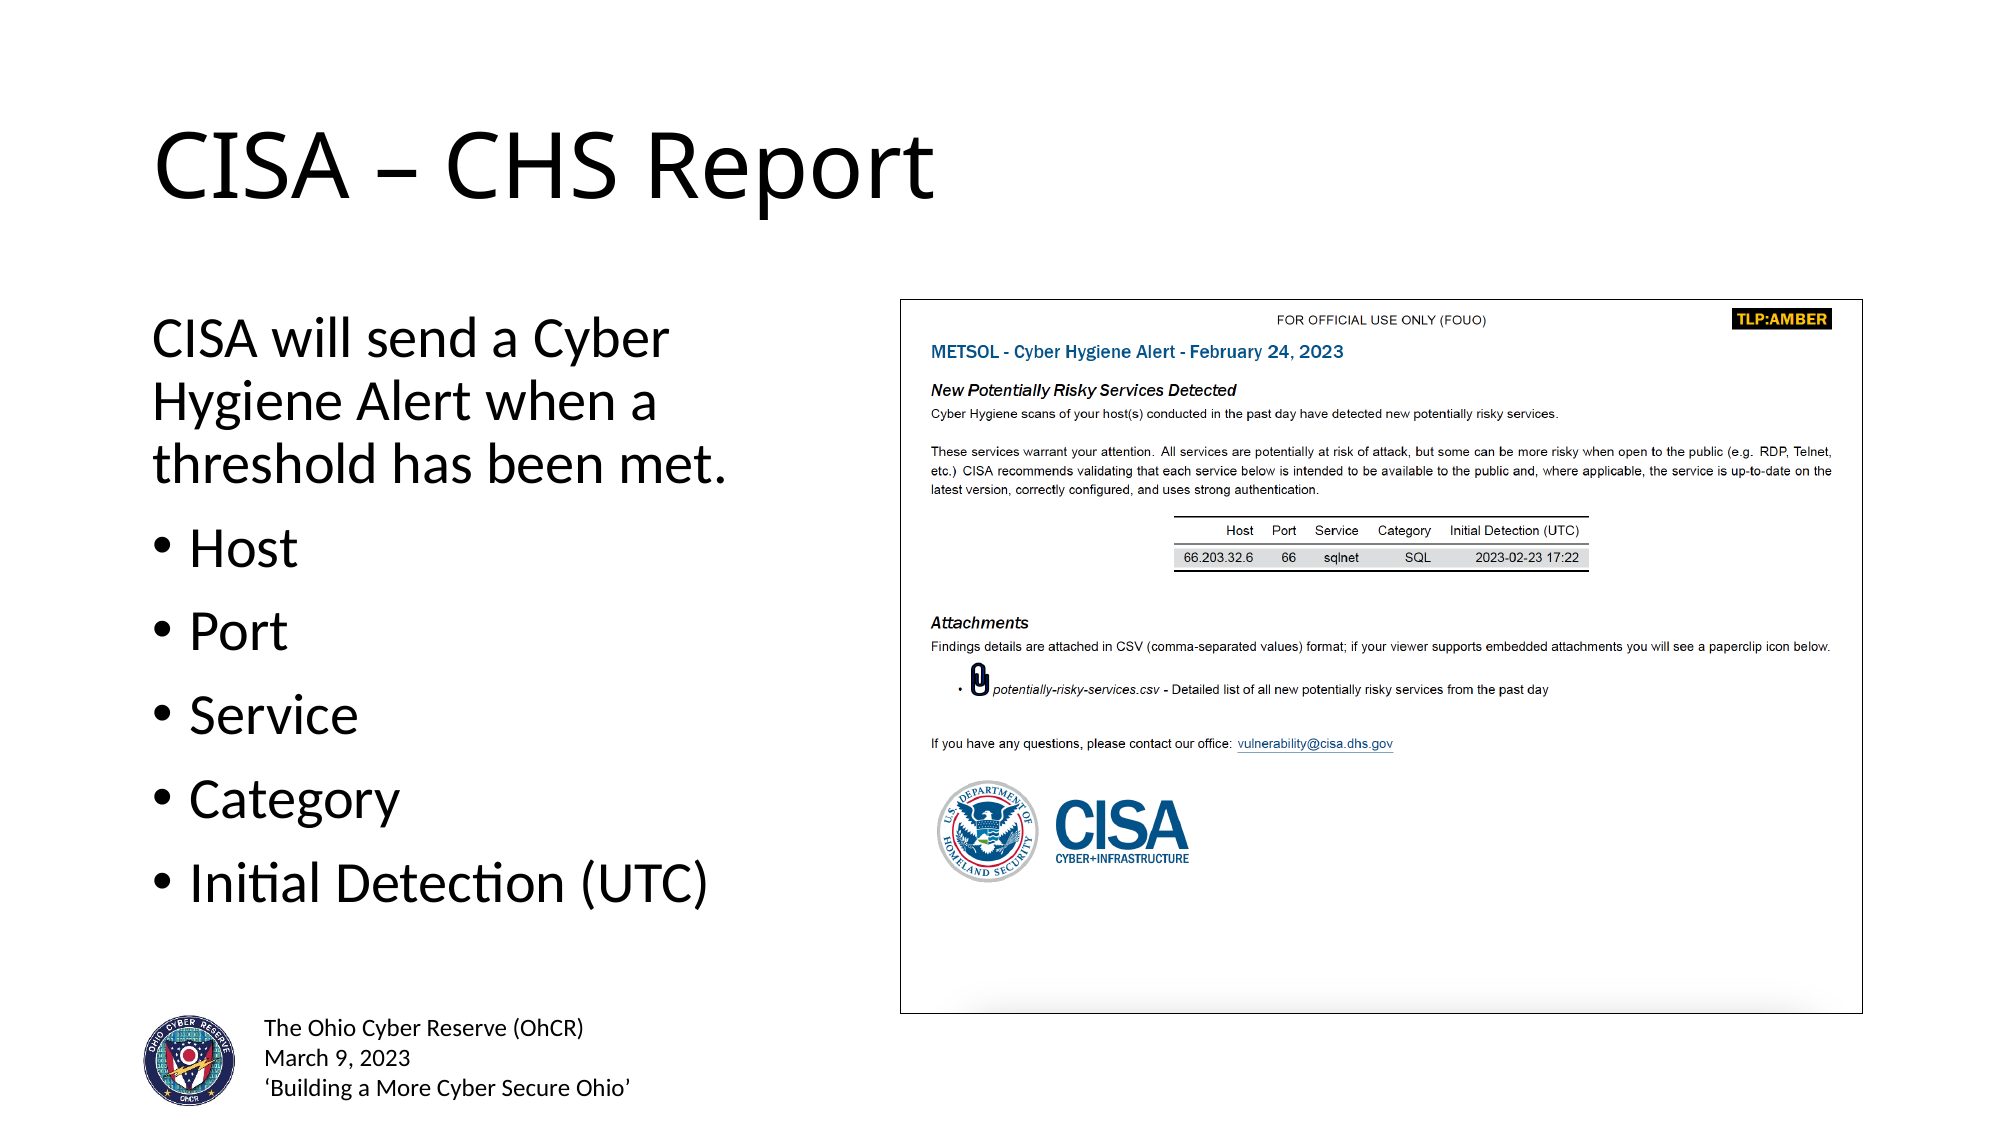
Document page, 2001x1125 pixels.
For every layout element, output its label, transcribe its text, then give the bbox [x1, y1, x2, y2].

text_box The Ohio Cyber Reserve (OhCR) March 9, 2023 ‘Building a More Cyber Secure Ohio’ [249, 1004, 647, 1109]
picture [899, 299, 1863, 1014]
title CISA – CHS Report [137, 59, 1863, 278]
list CISA will send a Cyber Hygiene Alert when a threshold has been met. Host Port Service Category Initial Detection (UTC) [137, 299, 877, 1014]
picture [140, 1013, 238, 1108]
